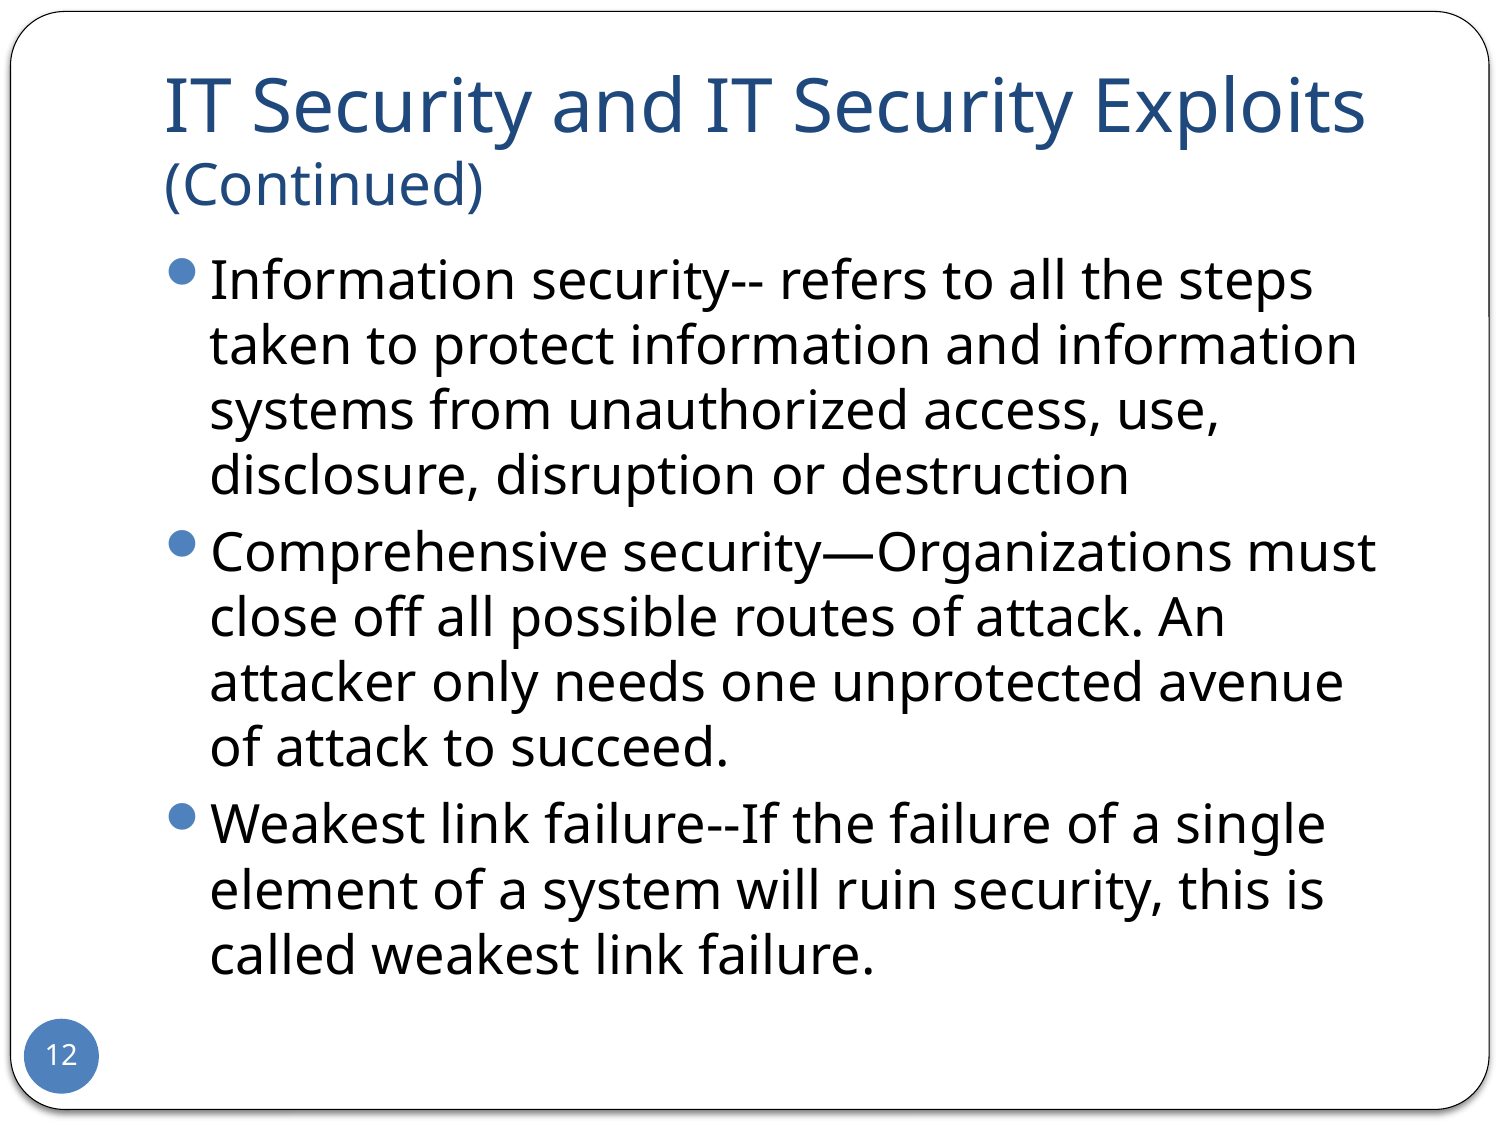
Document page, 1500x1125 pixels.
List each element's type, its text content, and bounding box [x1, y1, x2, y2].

title IT Security and IT Security Exploits (Continued) [150, 45, 1425, 233]
slide_number 12 [23, 1018, 99, 1094]
list Information security-- refers to all the steps taken to protect information and information systems from unauthorized access, use, disclosure, disruption or destruction Comprehensive security—Organizations must close off all possible routes of attack. An attacker only needs one unprotected avenue of attack to succeed. Weakest link failure--If the failure of a single element of a system will ruin security, this is called weakest link failure. [150, 237, 1425, 1013]
